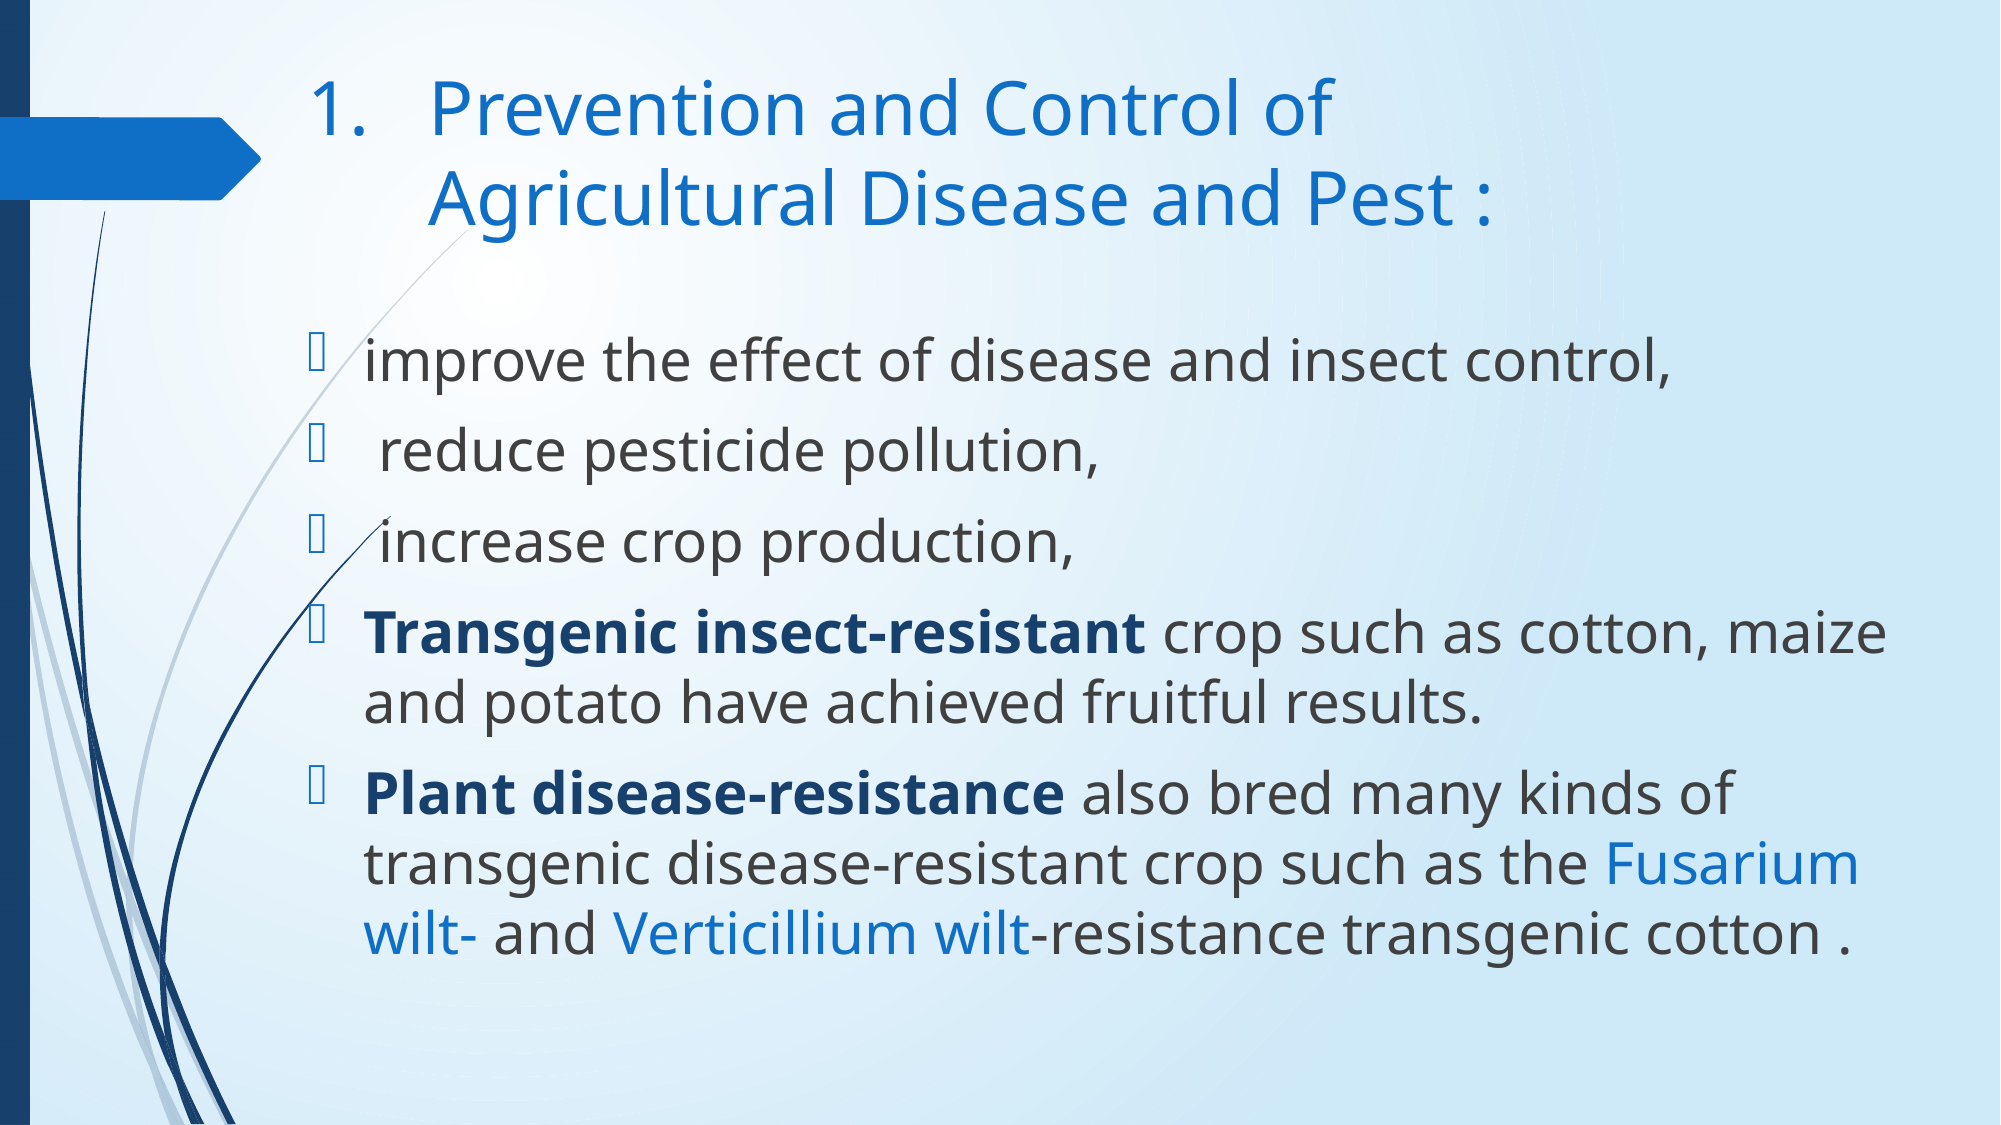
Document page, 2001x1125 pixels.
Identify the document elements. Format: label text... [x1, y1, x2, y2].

title Prevention and Control of Agricultural Disease and Pest : [292, 53, 1754, 234]
list improve the effect of disease and insect control, reduce pesticide pollution, increase crop production, Transgenic insect-resistant crop such as cotton, maize and potato have achieved fruitful results. Plant disease-resistance also bred many kinds of transgenic disease-resistant crop such as the Fusarium wilt- and Verticillium wilt-resistance transgenic cotton . [292, 234, 1948, 1125]
